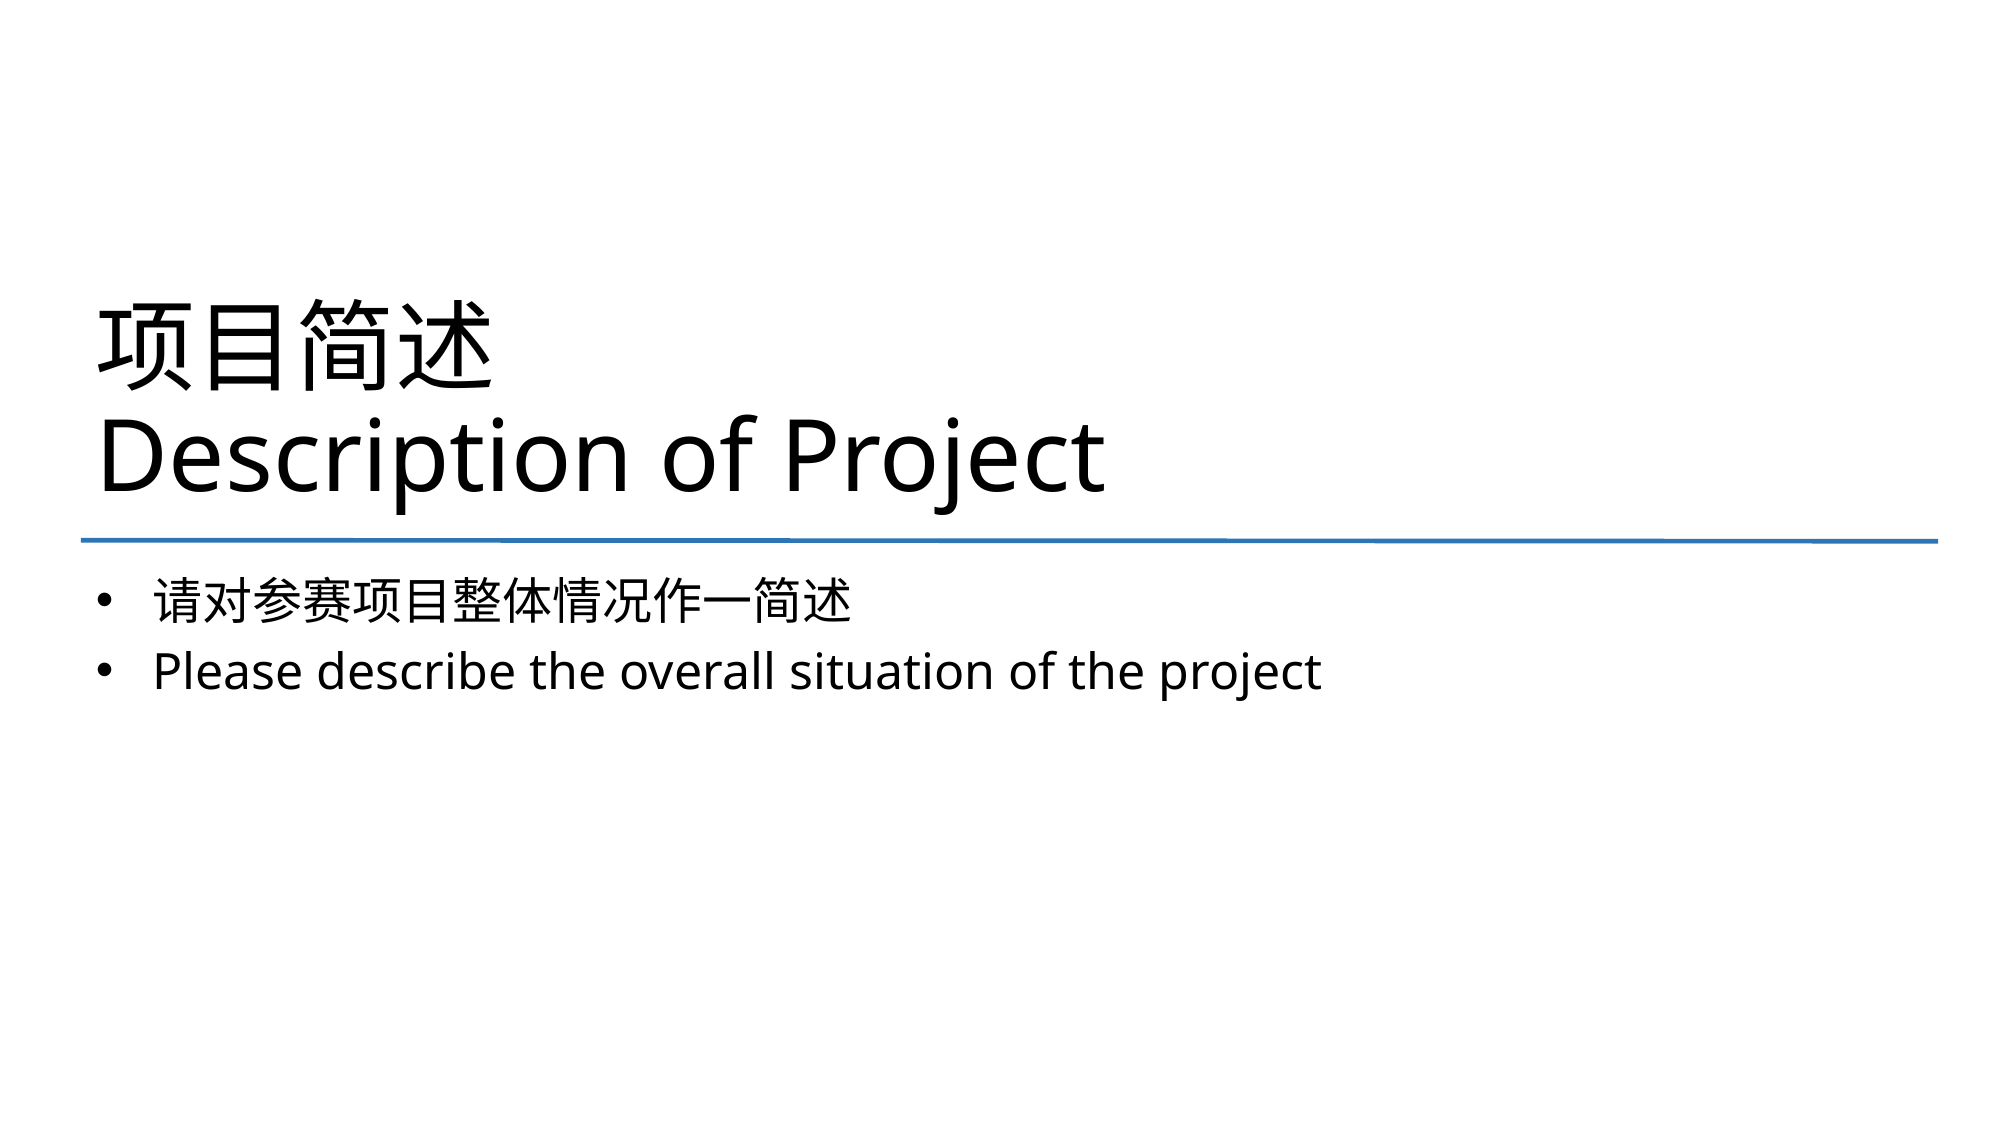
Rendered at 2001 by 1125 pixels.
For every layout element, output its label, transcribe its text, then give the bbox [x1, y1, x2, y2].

text_box 请对参赛项目整体情况作一简述 Please describe the overall situation of the project [80, 561, 1939, 738]
text_box 项目简述 Description of Project [80, 241, 1939, 521]
